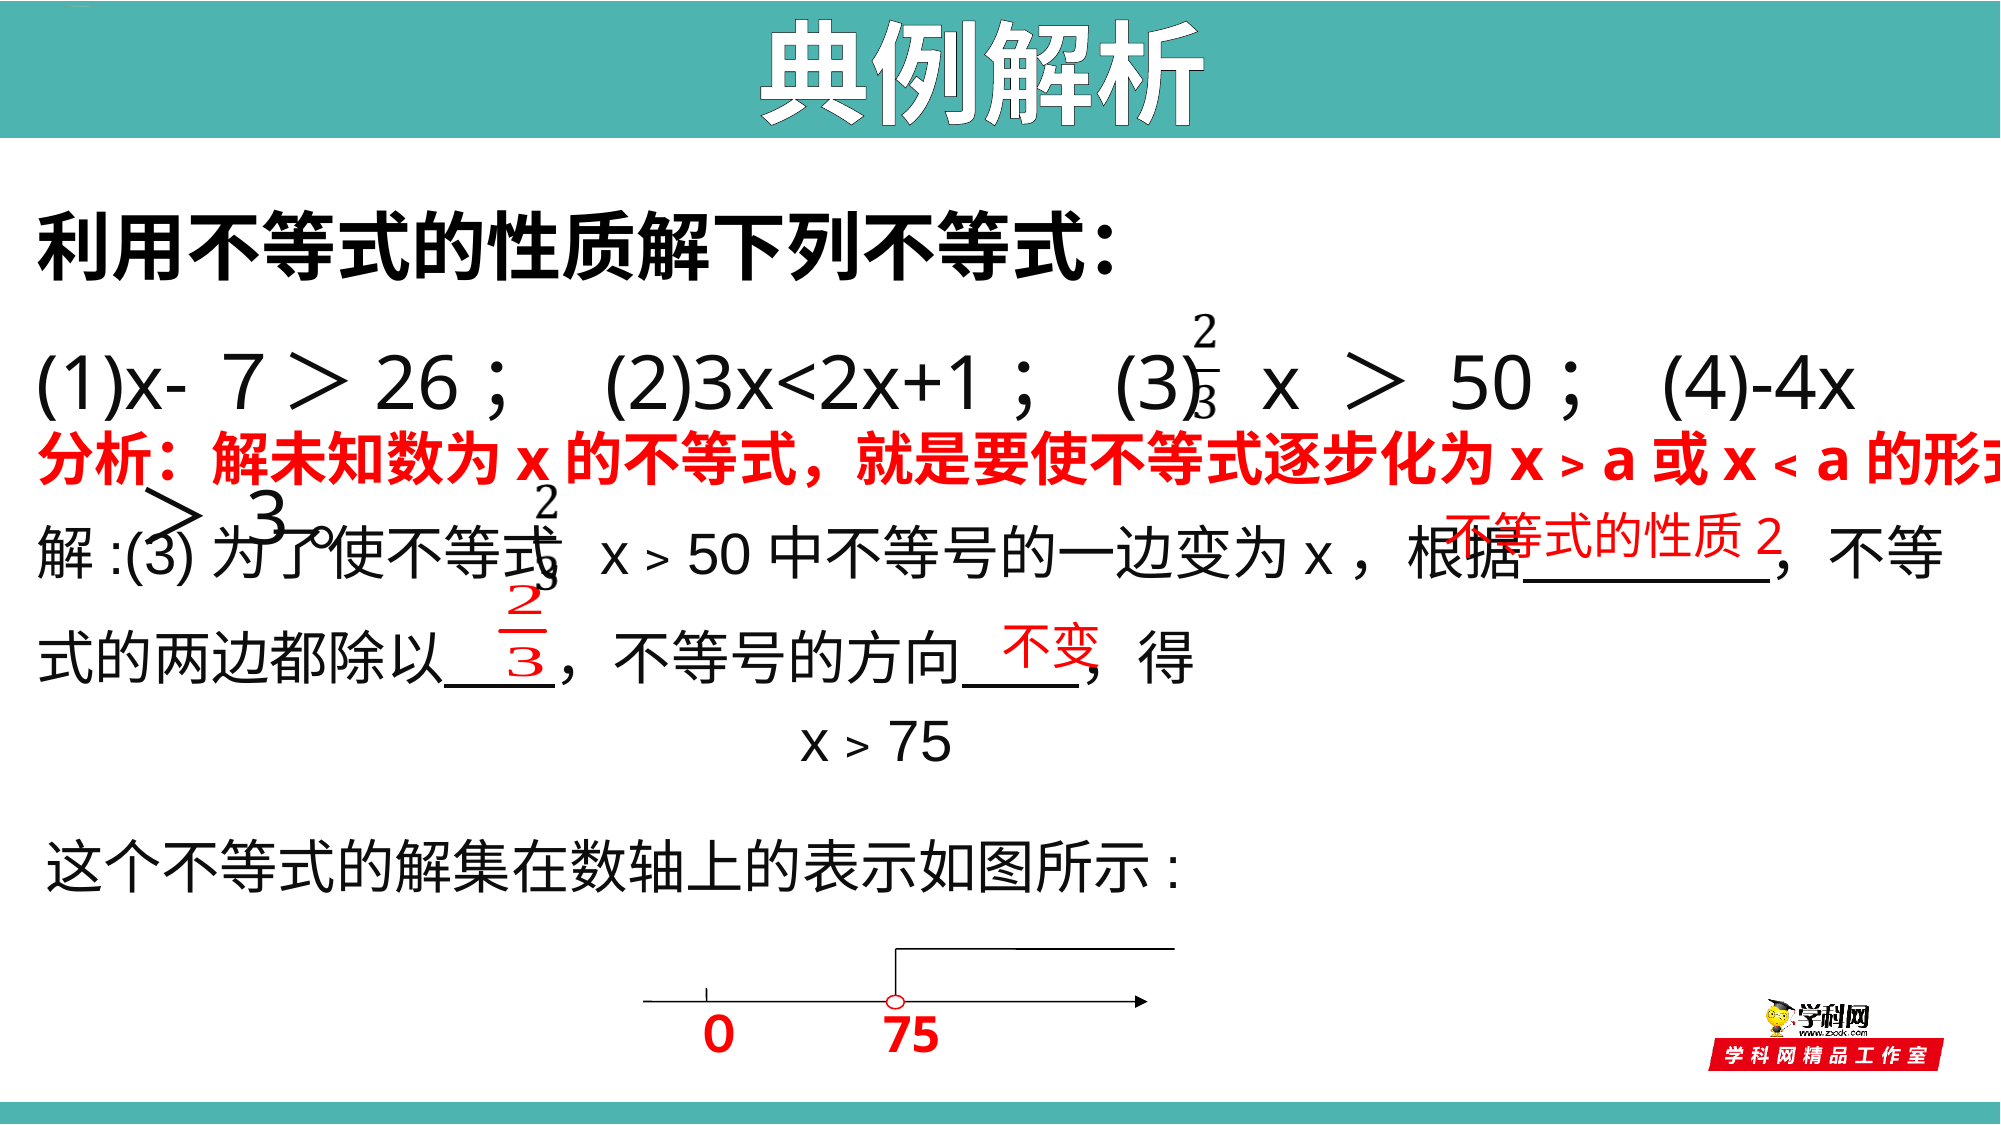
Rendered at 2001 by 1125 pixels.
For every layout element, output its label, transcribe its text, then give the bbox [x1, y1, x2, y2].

text_box x﹥75 [785, 696, 1024, 781]
text_box 不等式的性质2 [1428, 496, 1799, 572]
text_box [21, 147, 1978, 421]
text_box 典例解析 [742, 0, 1223, 146]
text_box [527, 477, 568, 592]
picture [0, 1, 2001, 1124]
text_box 分析：解未知数为x的不等式，就是要使不等式逐步化为x﹥a或x﹤a的形式。 [21, 379, 2000, 500]
text_box 不变 [987, 577, 1154, 682]
text_box 这个不等式的解集在数轴上的表示如图所示: [30, 822, 1234, 908]
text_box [643, 948, 1175, 1070]
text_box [492, 576, 550, 680]
text_box 解:(3)为了使不等式 x﹥50中不等号的一边变为x，根据 ，不等式的两边都除以 ，不等号的方向 ，得 [21, 500, 1978, 699]
